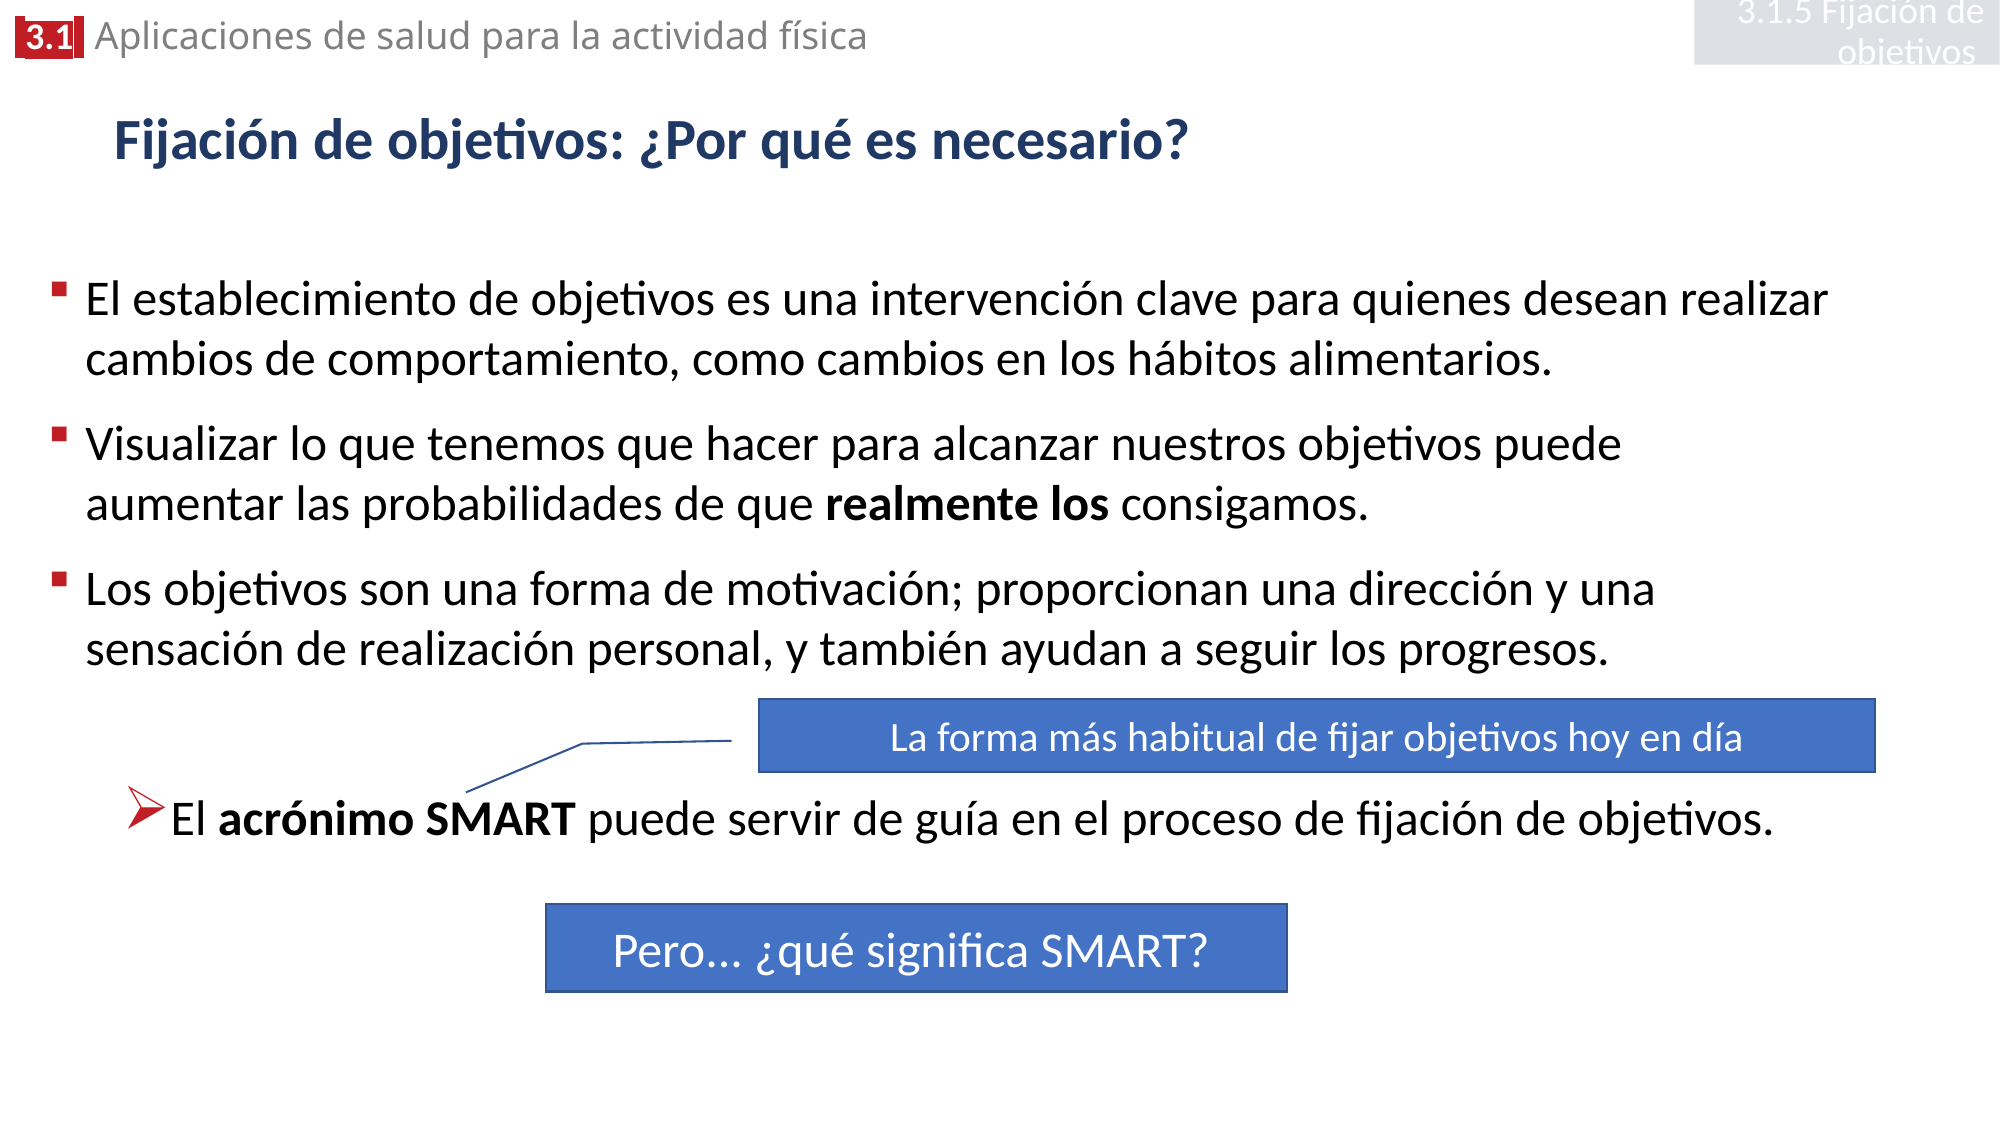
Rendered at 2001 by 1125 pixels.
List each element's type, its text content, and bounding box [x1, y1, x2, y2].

text_box La forma más habitual de fijar objetivos hoy en día [758, 698, 1876, 773]
title Fijación de objetivos: ¿Por qué es necesario? [99, 81, 1914, 201]
list El establecimiento de objetivos es una intervención clave para quienes desean realizar cambios de comportamiento, como cambios en los hábitos alimentarios. Visualizar lo que tenemos que hacer para alcanzar nuestros objetivos puede aumentar las probabilidades de que realmente los consigamos. Los objetivos son una forma de motivación; proporcionan una dirección y una sensación de realización personal, y también ayudan a seguir los progresos. El acrónimo SMART puede servir de guía en el proceso de fijación de objetivos. [32, 257, 1848, 905]
text_box 3.1.5 Fijación de objetivos [1694, 0, 2000, 65]
text_box La forma más habitual de fijar objetivos hoy en día [465, 739, 732, 794]
text_box Pero... ¿qué significa SMART? [545, 903, 1288, 993]
